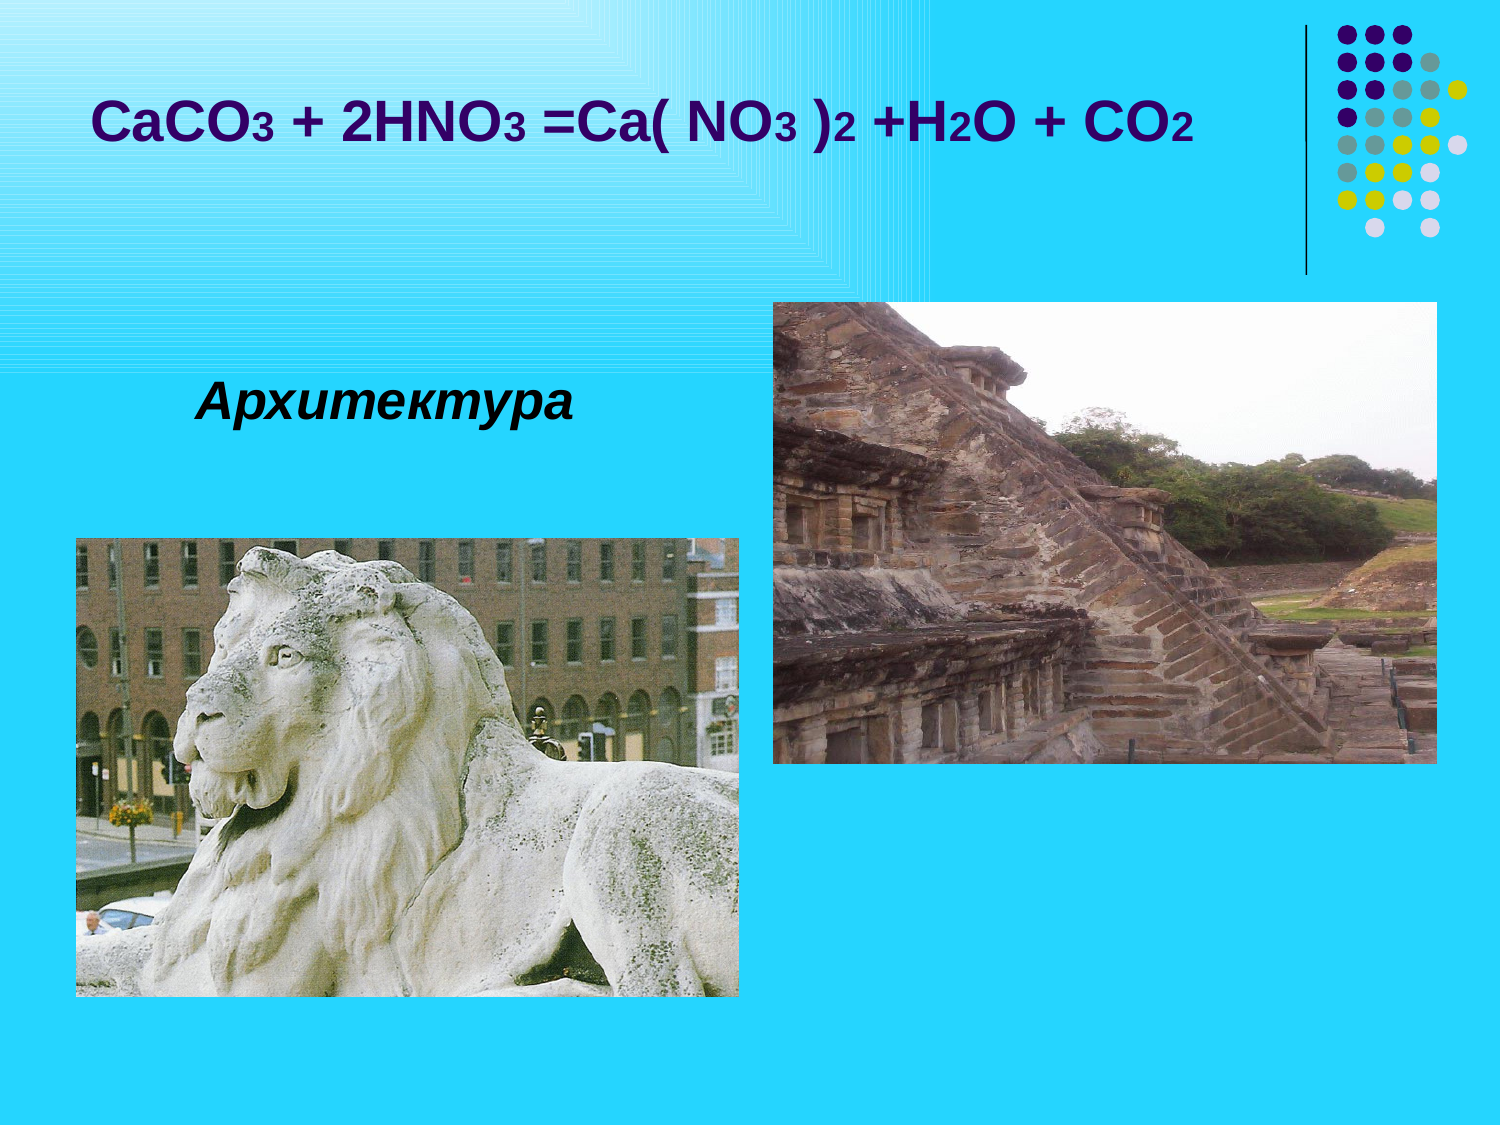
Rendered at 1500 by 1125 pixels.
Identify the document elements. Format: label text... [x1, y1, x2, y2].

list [773, 302, 1437, 764]
picture [76, 538, 739, 998]
list Архитектура [74, 281, 1426, 1006]
title CaCO3 + 2HNO3 =Ca( NO3 )2 +H2O + CO2 [74, 19, 1313, 162]
